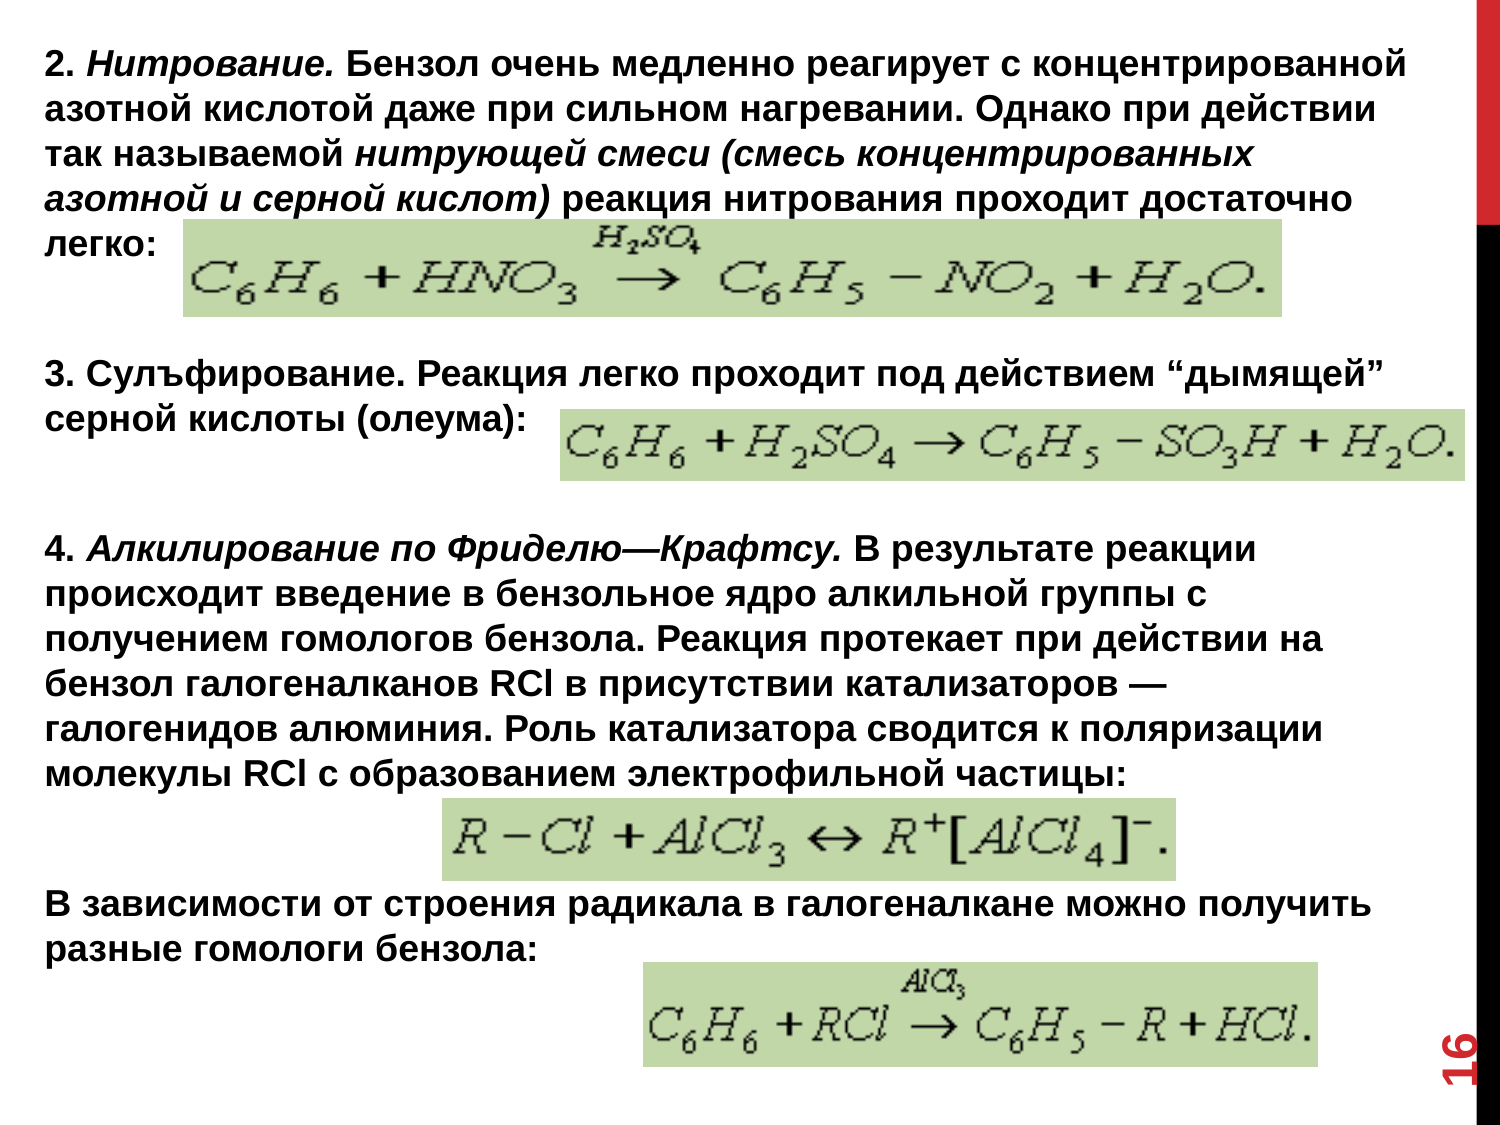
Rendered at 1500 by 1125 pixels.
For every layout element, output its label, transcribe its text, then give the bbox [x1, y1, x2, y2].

list 2. Нитрование. Бензол очень медленно реагирует с концентрированной азотной кислотой даже при сильном нагревании. Однако при действии так называемой нитрующей смеси (смесь концентрированных азотной и серной кислот) реакция нитрования проходит достаточно легко: 3. Сулъфирование. Реакция легко проходит под действием “дымящей” серной кислоты (олеума): 4. Алкилирование по Фриделю—Крафтсу. В результате реакции происходит введение в бензольное ядро алкильной группы с получением гомологов бензола. Реакция протекает при действии на бензол галогеналканов RСl в присутствии катализаторов — галогенидов алюминия. Роль катализатора сводится к поляризации молекулы RСl с образованием электрофильной частицы: В зависимости от строения радикала в галогеналкане можно получить разные гомологи бензола: [29, 30, 1426, 1092]
picture [560, 409, 1465, 481]
picture [643, 962, 1319, 1068]
picture [182, 219, 1282, 318]
picture [442, 798, 1176, 882]
slide_number 16 [1427, 887, 1488, 1104]
